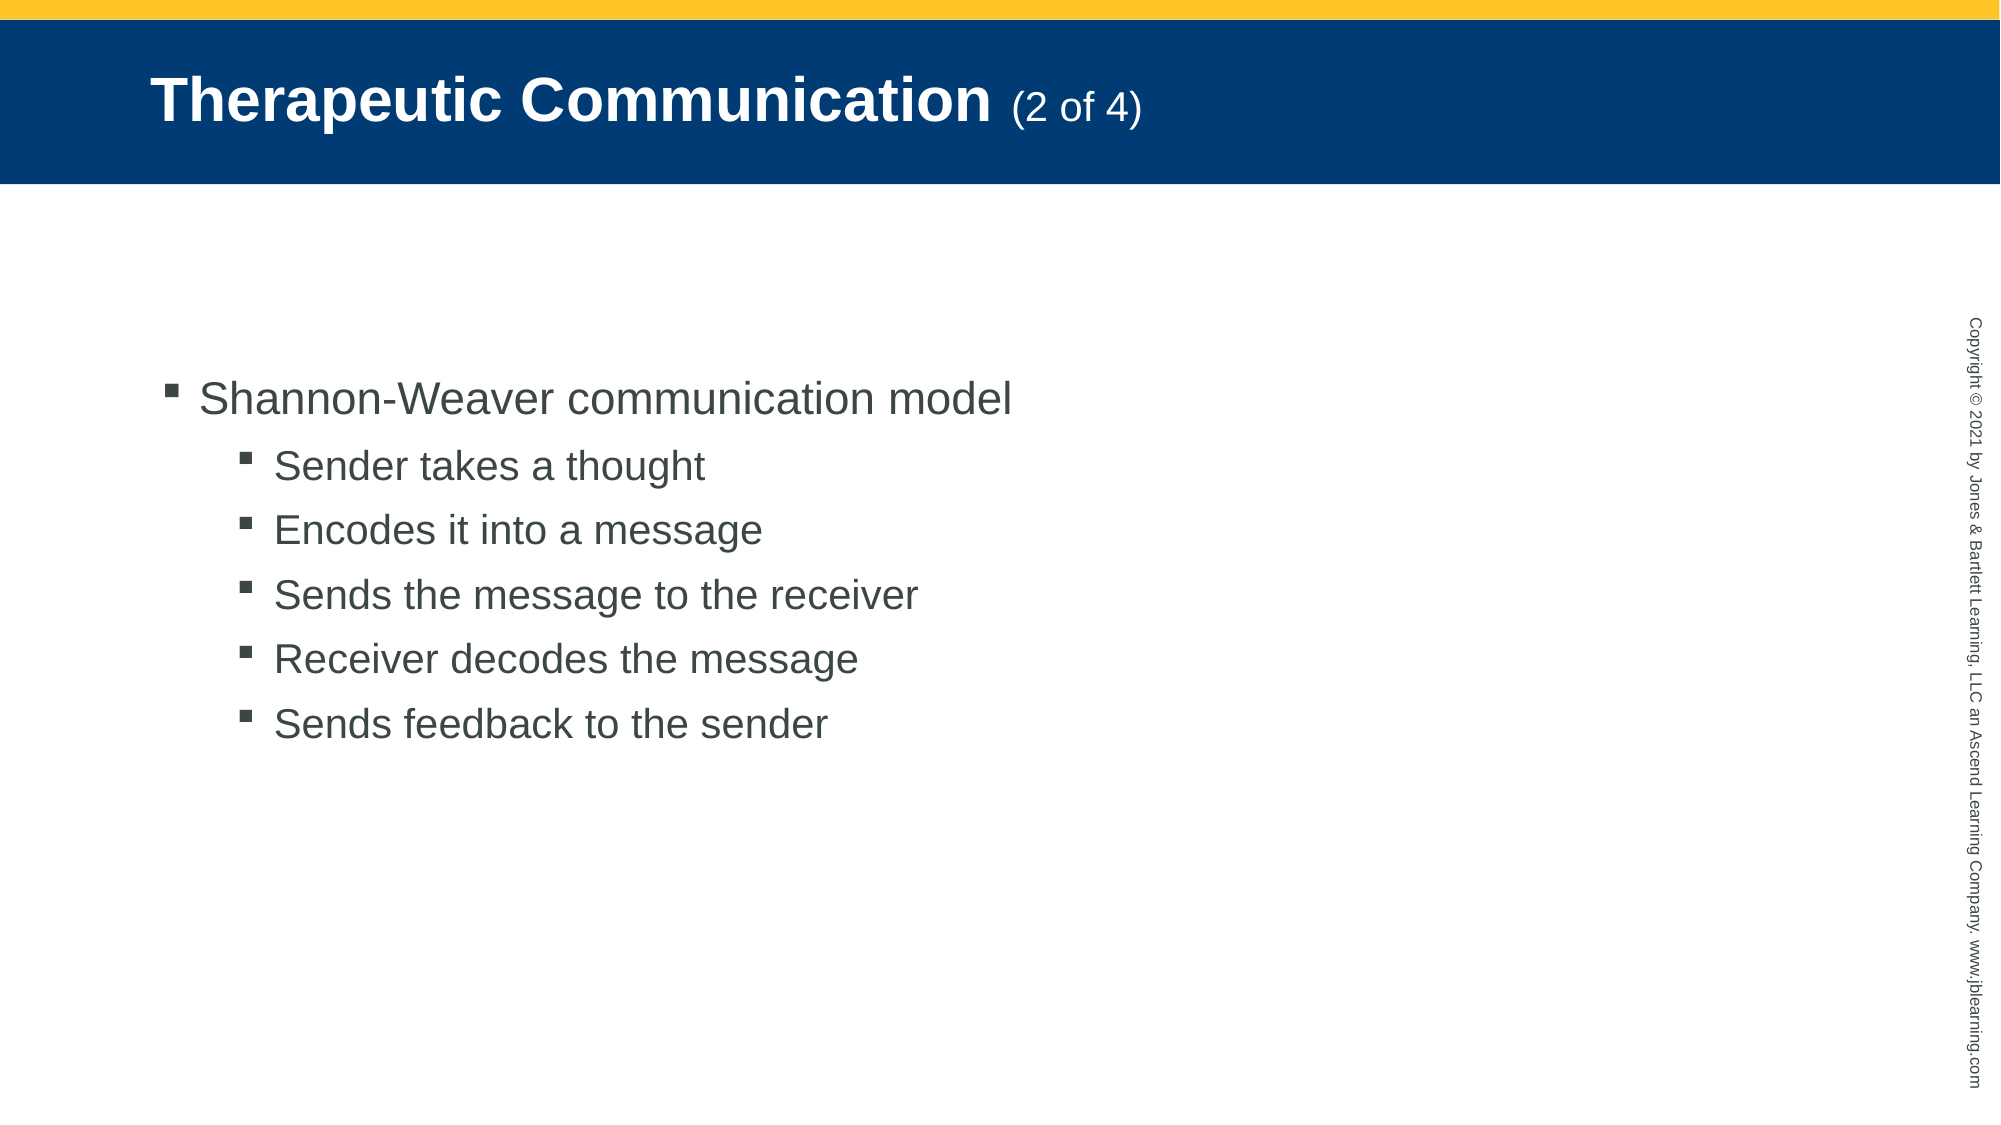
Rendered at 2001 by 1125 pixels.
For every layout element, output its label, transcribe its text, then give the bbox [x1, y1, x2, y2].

list Shannon-Weaver communication model Sender takes a thought Encodes it into a message Sends the message to the receiver Receiver decodes the message Sends feedback to the sender [146, 361, 1859, 1016]
title Therapeutic Communication (2 of 4) [0, 19, 2000, 185]
